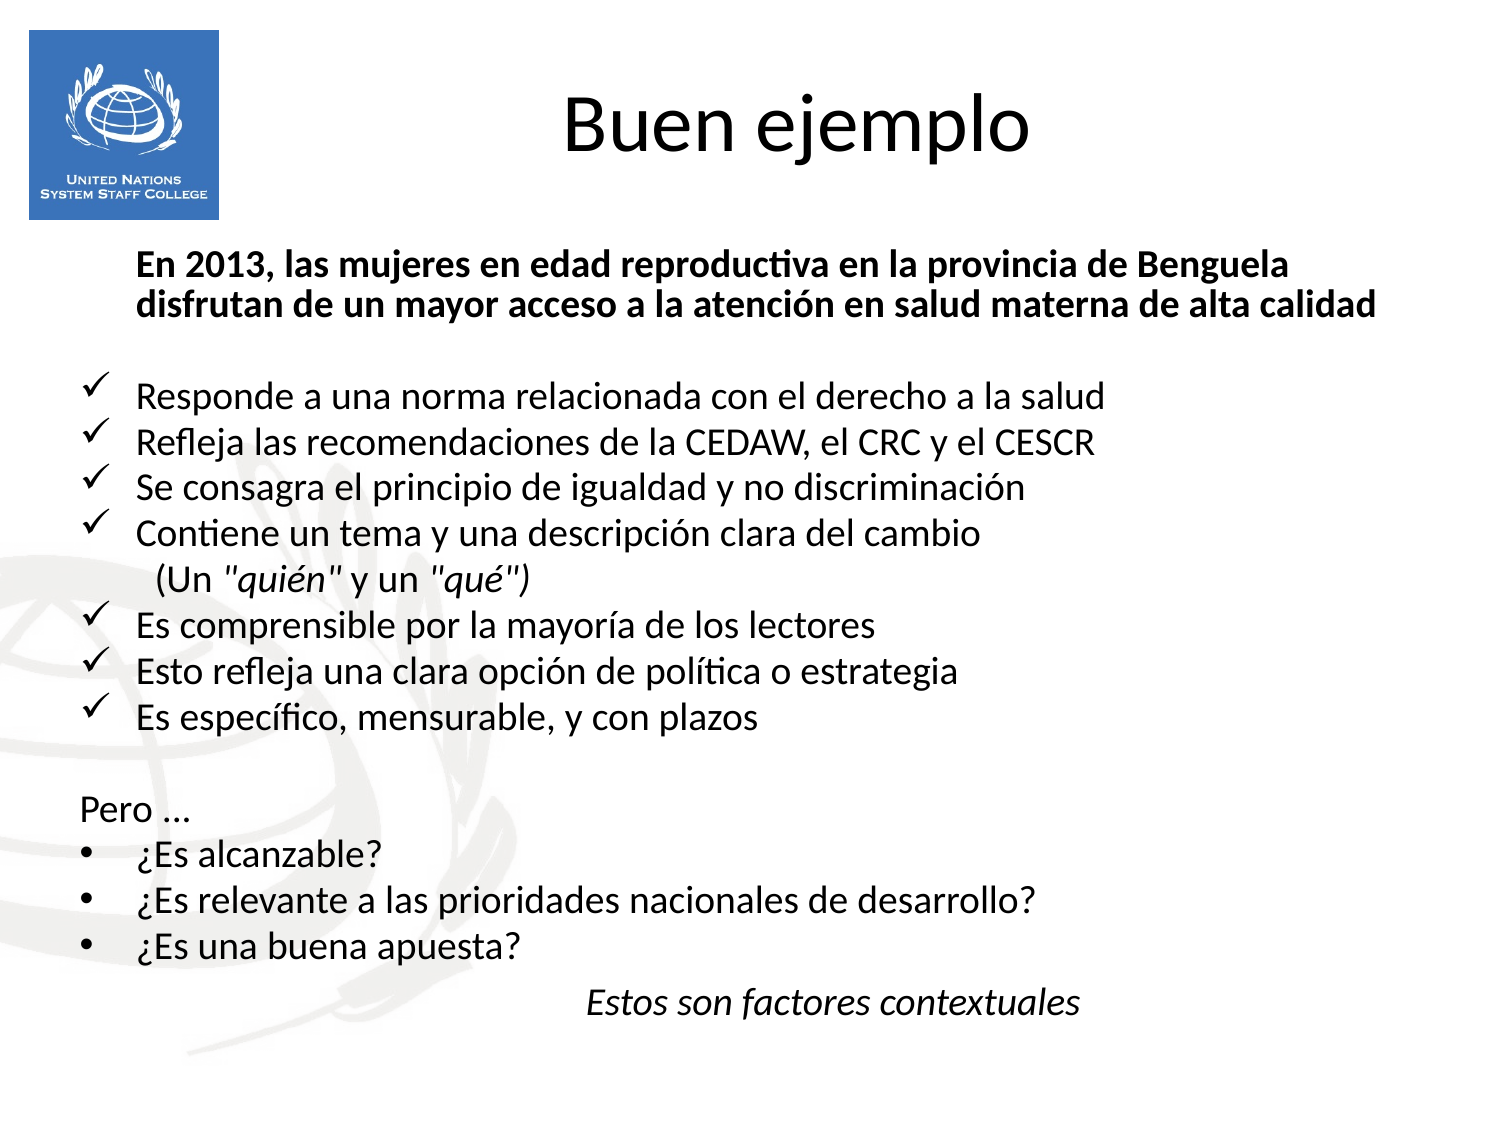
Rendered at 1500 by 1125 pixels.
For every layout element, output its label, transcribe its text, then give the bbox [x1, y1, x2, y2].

text_box Buen ejemplo [160, 61, 1436, 170]
text_box En 2013, las mujeres en edad reproductiva en la provincia de Benguela disfrutan de un mayor acceso a la atención en salud materna de alta calidad Responde a una norma relacionada con el derecho a la salud Refleja las recomendaciones de la CEDAW, el CRC y el CESCR Se consagra el principio de igualdad y no discriminación Contiene un tema y una descripción clara del cambio (Un "quién" y un "qué") Es comprensible por la mayoría de los lectores Esto refleja una clara opción de política o estrategia Es específico, mensurable, y con plazos Pero ... ¿Es alcanzable? ¿Es relevante a las prioridades nacionales de desarrollo? ¿Es una buena apuesta? Estos son factores contextuales [64, 231, 1435, 1071]
picture [29, 30, 219, 220]
